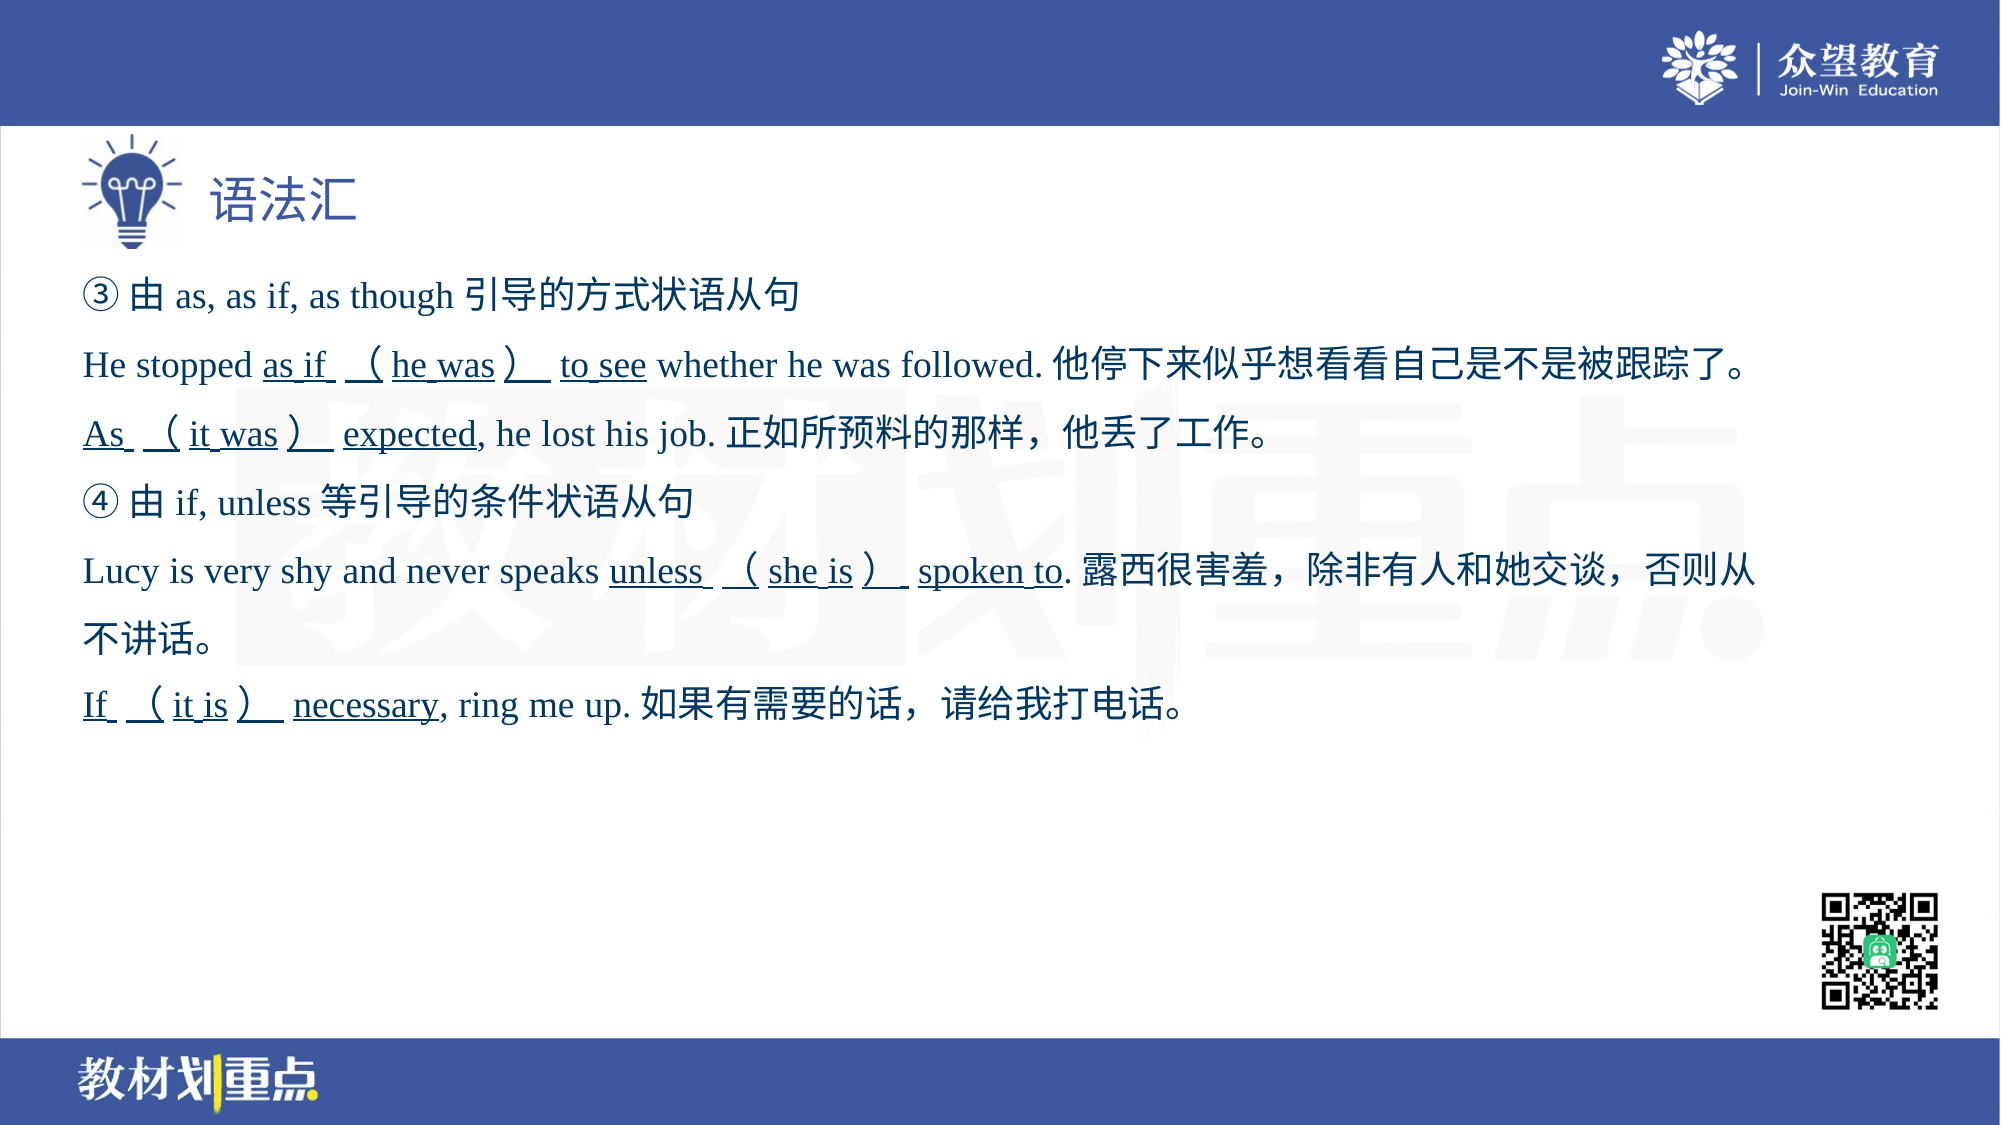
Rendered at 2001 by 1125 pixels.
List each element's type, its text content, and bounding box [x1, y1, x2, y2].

picture [0, 0, 2000, 1125]
text_box ③由as, as if, as though引导的方式状语从句 He stopped as if （he was） to see whether he was followed.他停下来似乎想看看自己是不是被跟踪了。 As （it was） expected, he lost his job.正如所预料的那样，他丢了工作。 ④由if, unless等引导的条件状语从句 Lucy is very shy and never speaks unless （she is） spoken to.露西很害羞，除非有人和她交谈，否则从 不讲话。 If （it is） necessary, ring me up.如果有需要的话，请给我打电话。 [82, 247, 1817, 718]
